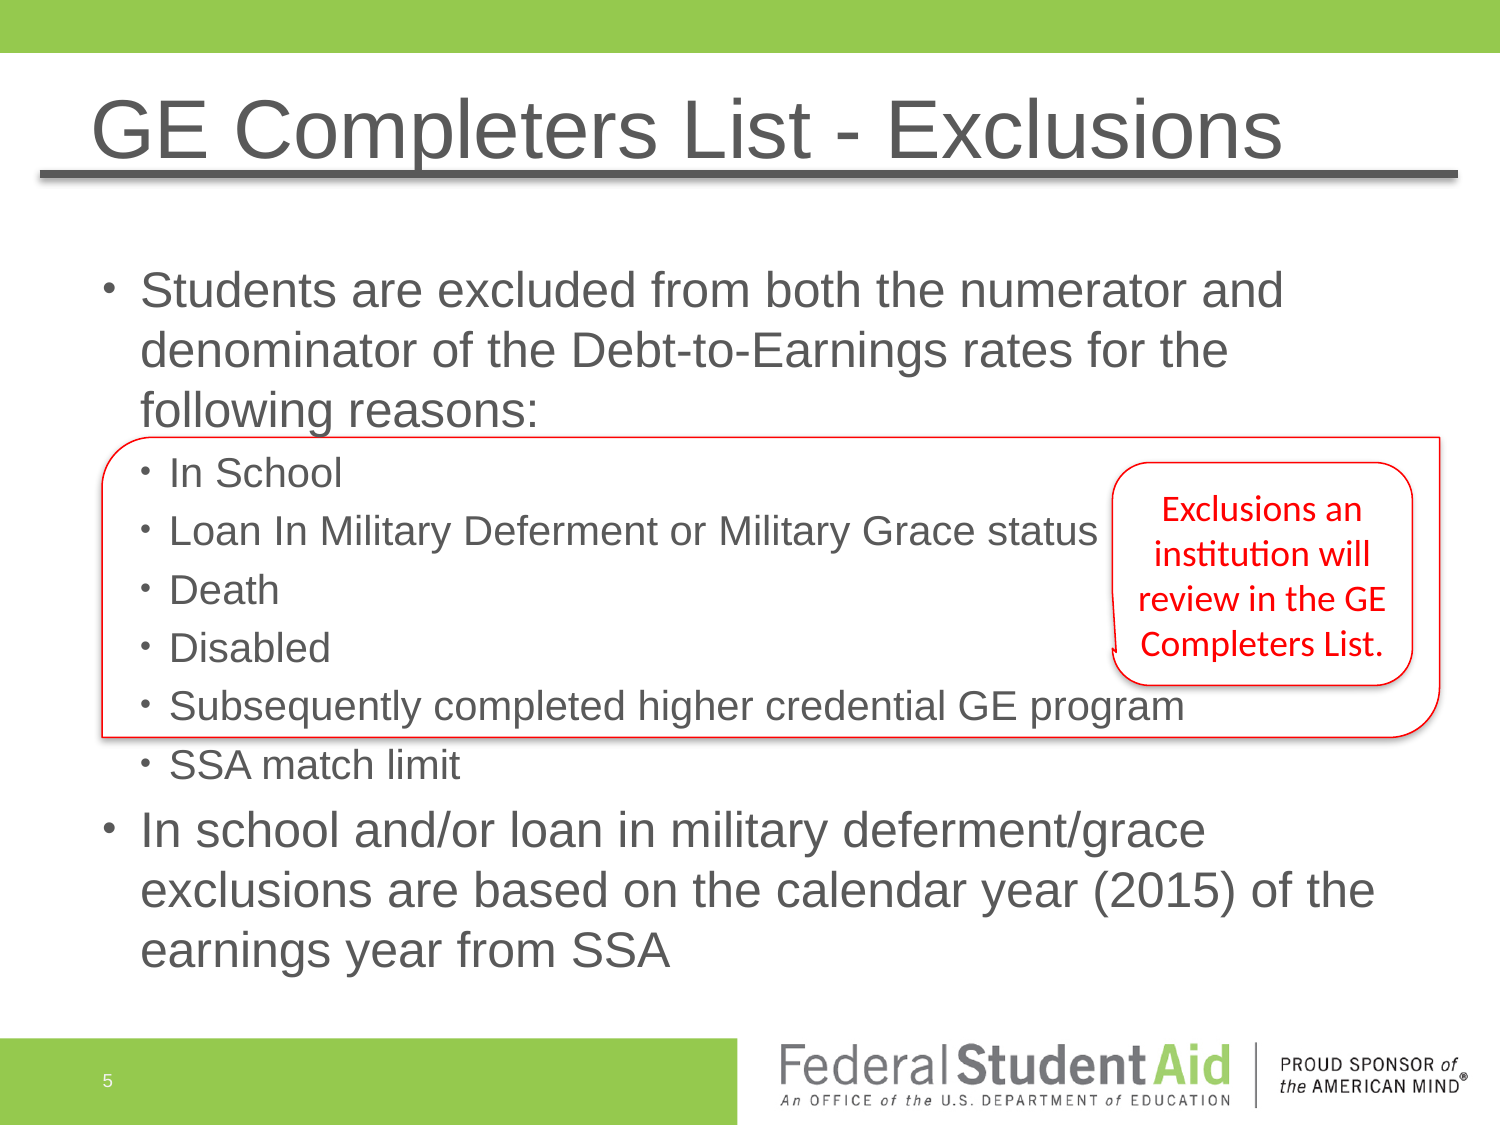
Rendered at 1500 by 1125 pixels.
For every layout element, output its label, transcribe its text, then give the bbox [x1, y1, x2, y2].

slide_number 5 [87, 1050, 438, 1110]
picture [761, 1018, 1488, 1125]
text_box Exclusions an institution will review in the GE Completers List. [1111, 461, 1414, 687]
title GE Completers List - Exclusions [75, 67, 1479, 175]
list Students are excluded from both the numerator and denominator of the Debt-to-Earnings rates for the following reasons: In School Loan In Military Deferment or Military Grace status Death Disabled Subsequently completed higher credential GE program SSA match limit In school and/or loan in military deferment/grace exclusions are based on the calendar year (2015) of the earnings year from SSA [87, 249, 1438, 993]
